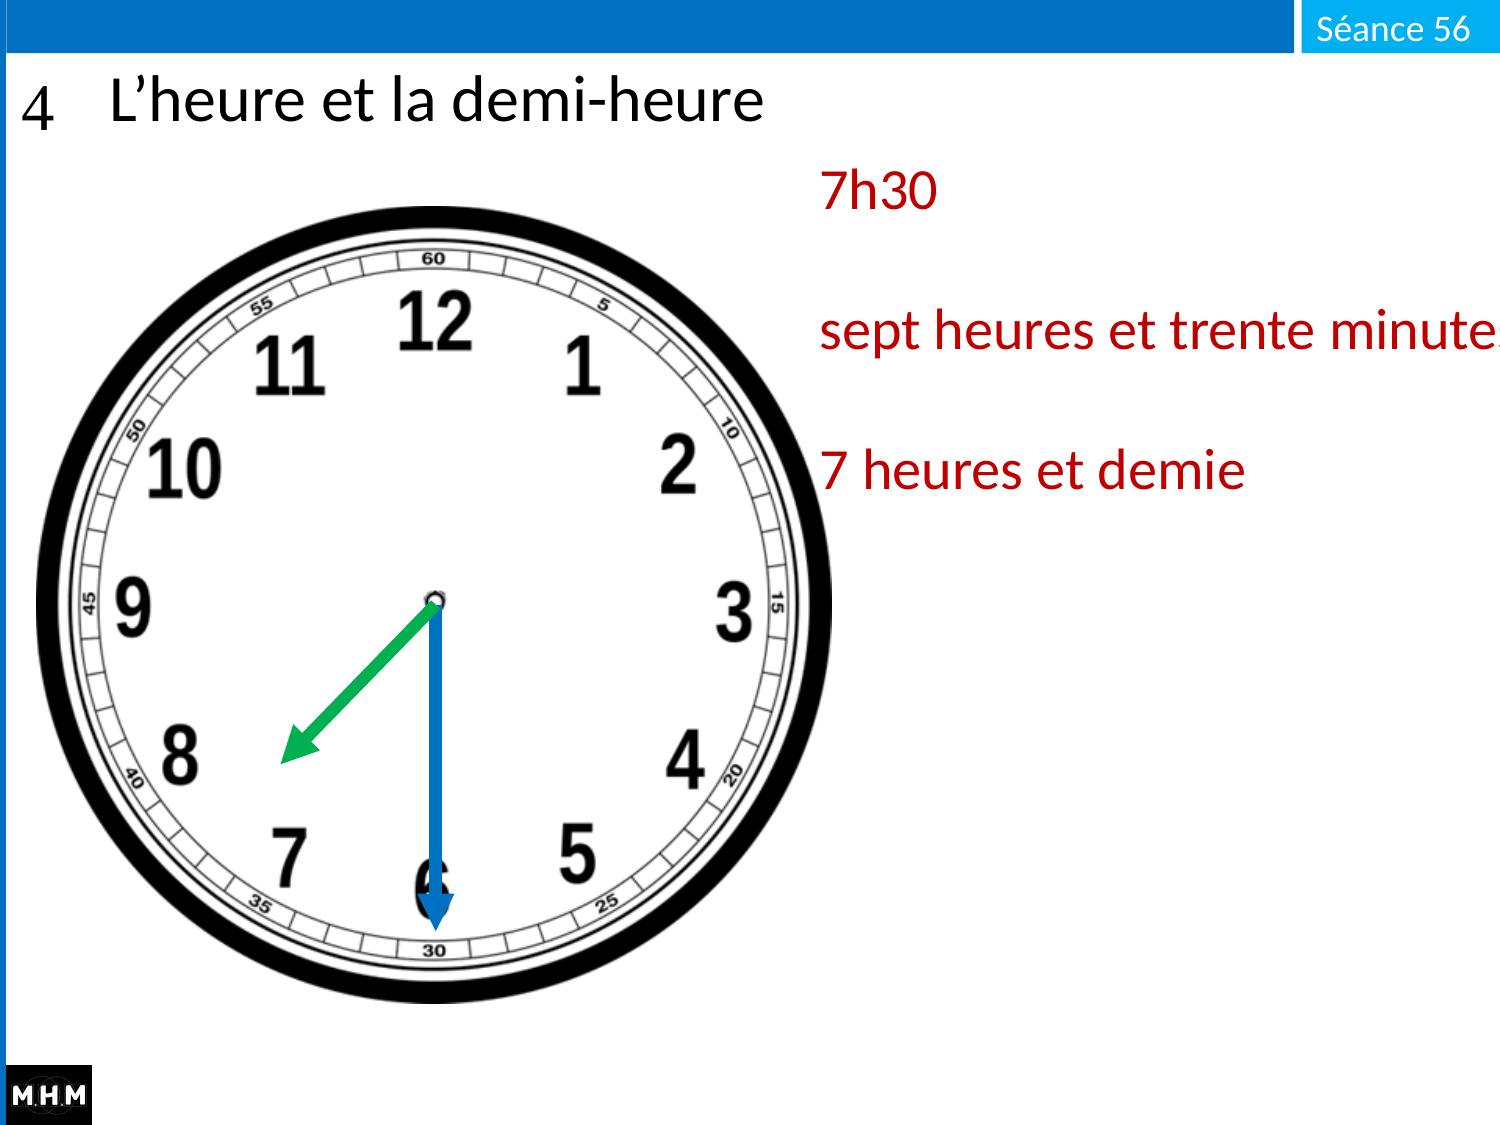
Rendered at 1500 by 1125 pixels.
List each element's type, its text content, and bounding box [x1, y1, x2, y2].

picture [6, 1065, 92, 1125]
text_box 7h30 sept heures et trente minutes 7 heures et demie [804, 143, 1500, 509]
picture [36, 206, 832, 1004]
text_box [280, 604, 436, 765]
title L’heure et la demi-heure [94, 57, 1389, 144]
